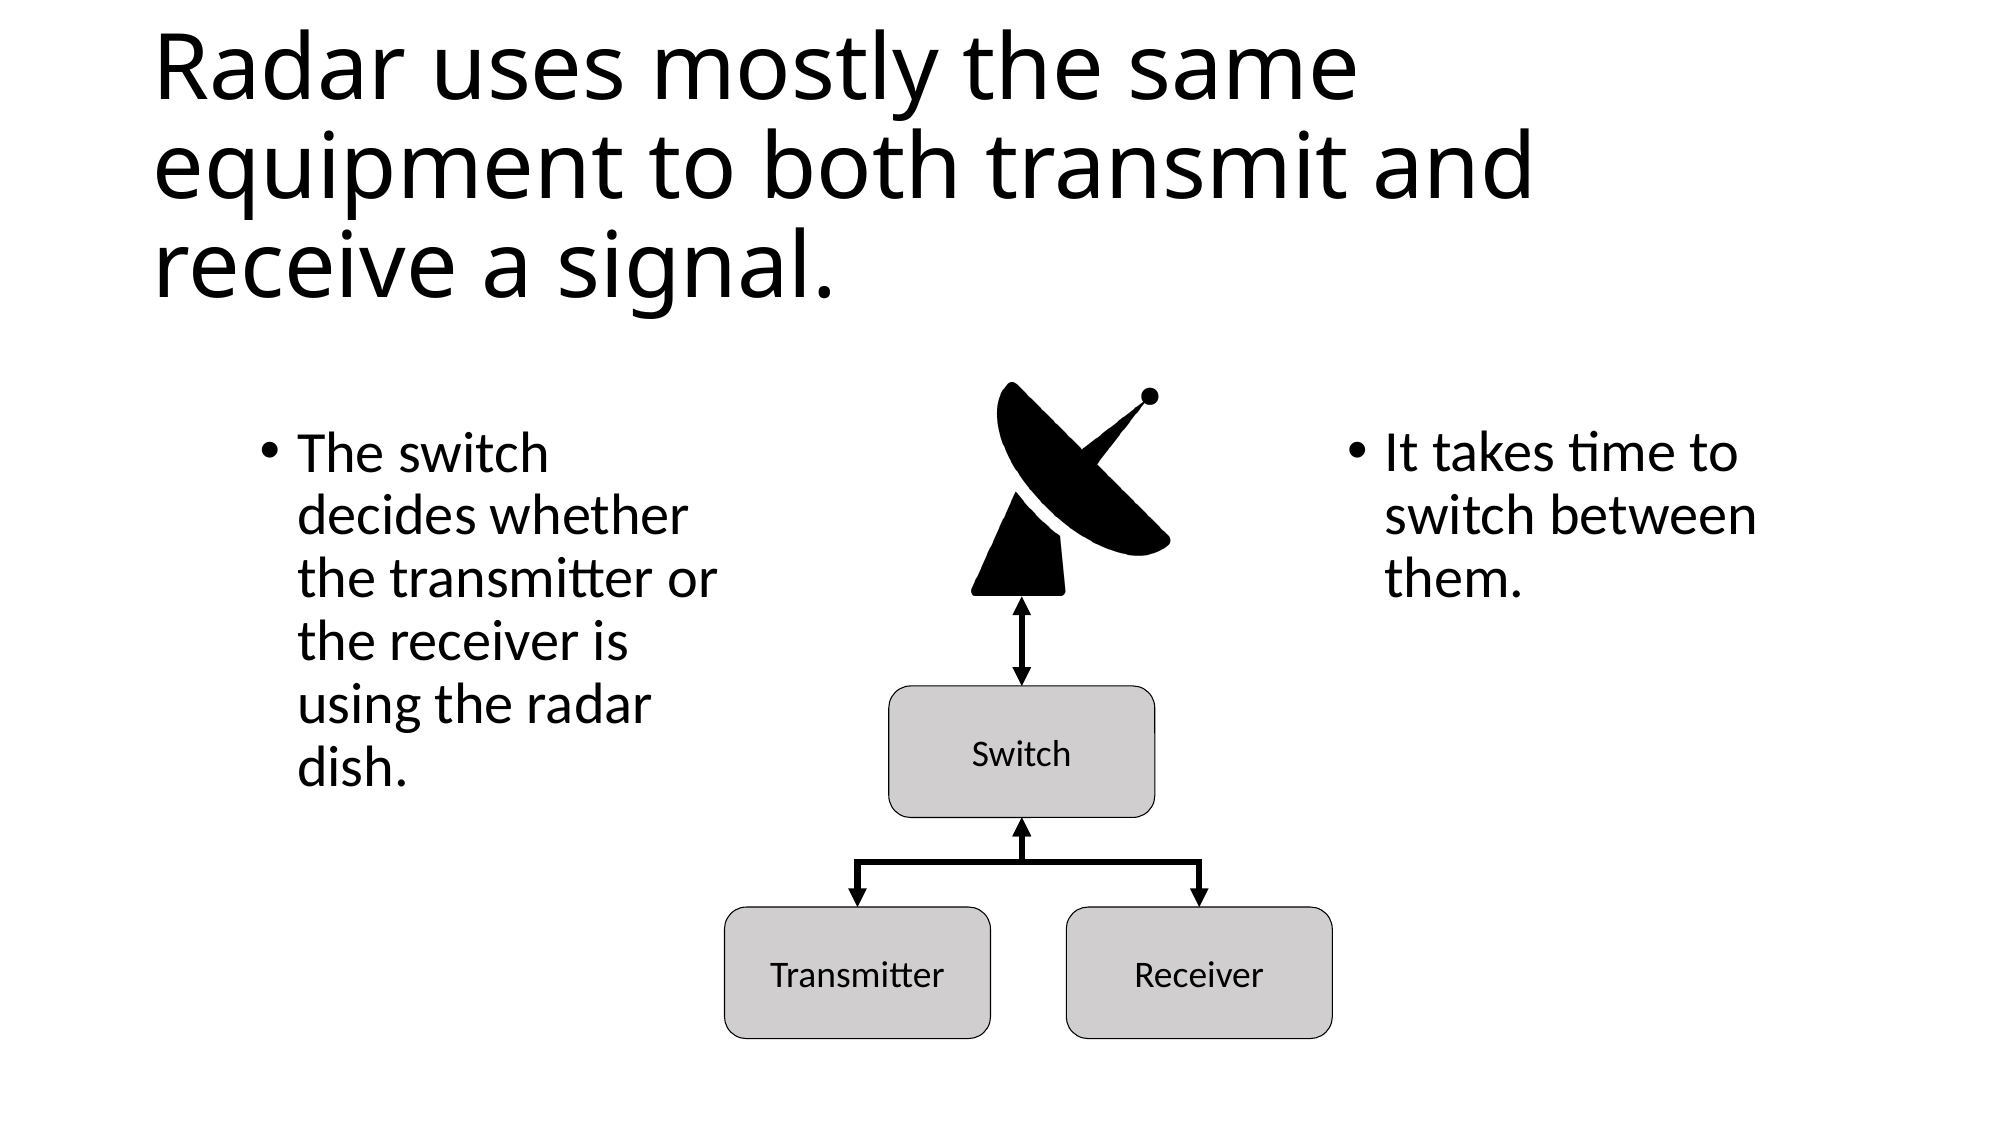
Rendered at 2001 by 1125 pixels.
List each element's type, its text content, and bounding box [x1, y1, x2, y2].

text_box It takes time to switch between them. [1333, 414, 1910, 618]
title Radar uses mostly the same equipment to both transmit and receive a signal. [137, 59, 1863, 278]
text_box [724, 355, 1333, 1039]
list The switch decides whether the transmitter or the receiver is using the radar dish. [244, 414, 724, 828]
